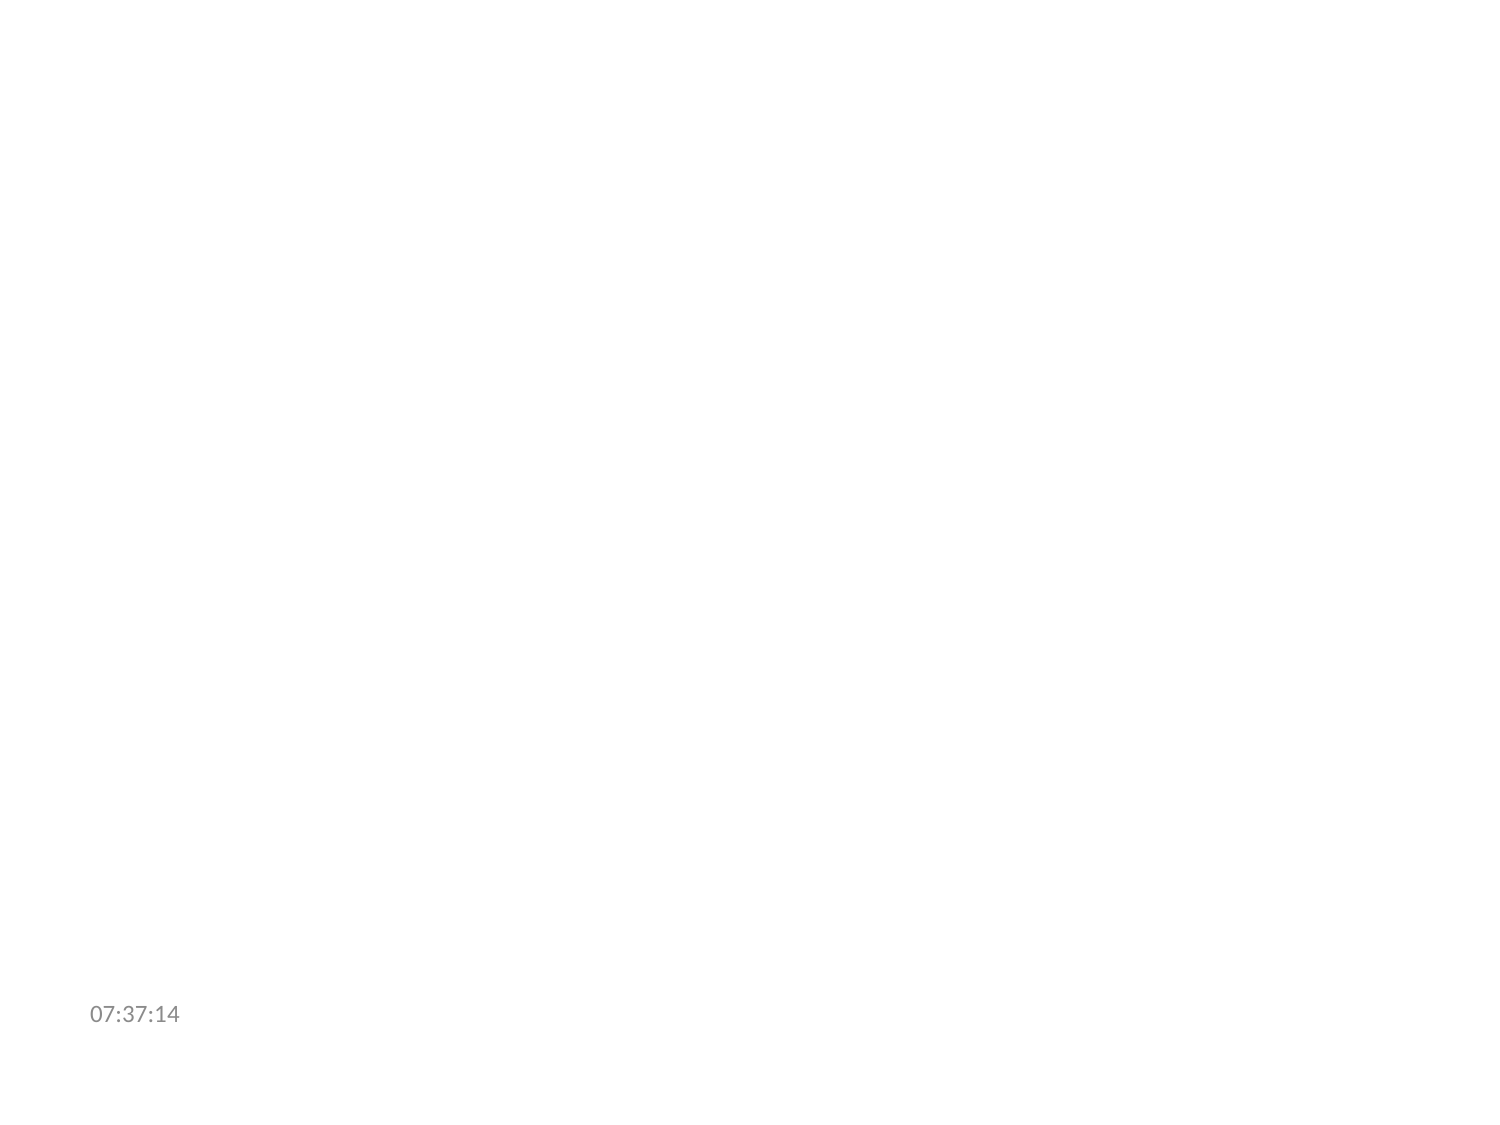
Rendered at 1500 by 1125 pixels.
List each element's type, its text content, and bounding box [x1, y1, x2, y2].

text_box 15:35:09 [75, 982, 425, 1043]
